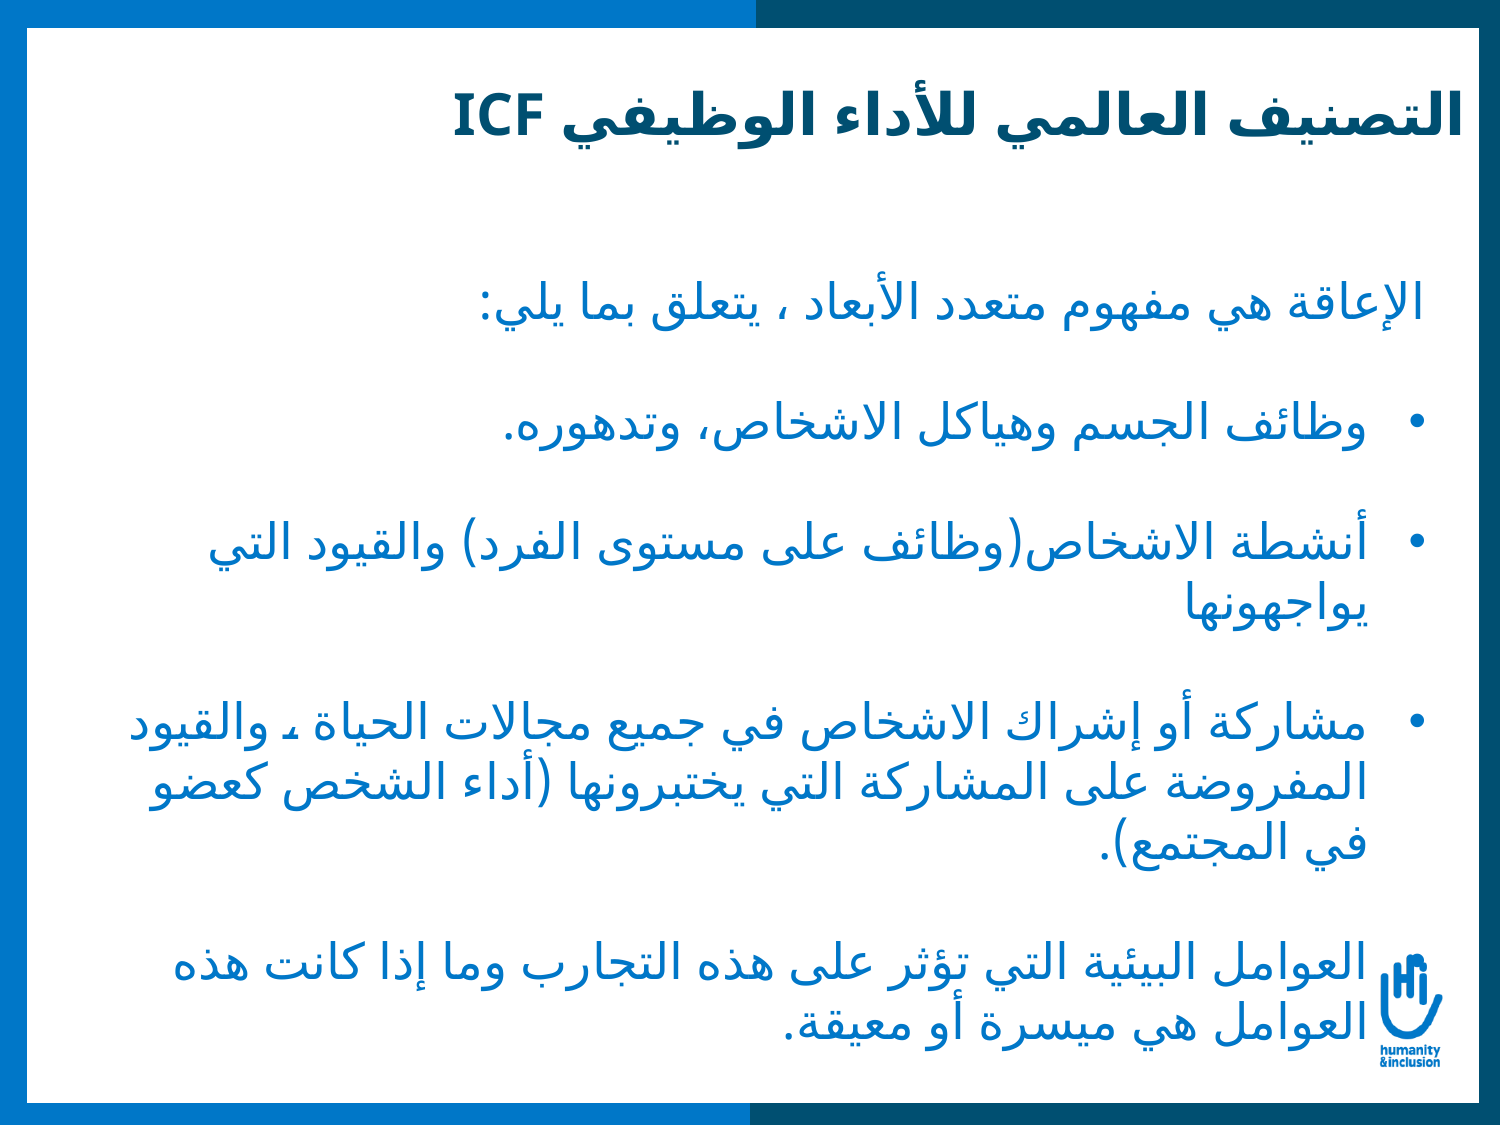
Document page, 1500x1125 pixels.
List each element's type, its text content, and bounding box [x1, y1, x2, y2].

title التصنيف العالمي للأداء الوظيفي ICF [137, 21, 1478, 203]
text_box الإعاقة هي مفهوم متعدد الأبعاد ، يتعلق بما يلي: وظائف الجسم وهياكل الاشخاص، وتدهوره. أنشطة الاشخاص(وظائف على مستوى الفرد) والقيود التي يواجهونها مشاركة أو إشراك الاشخاص في جميع مجالات الحياة ، والقيود المفروضة على المشاركة التي يختبرونها (أداء الشخص كعضو في المجتمع). العوامل البيئية التي تؤثر على هذه التجارب وما إذا كانت هذه العوامل هي ميسرة أو معيقة. [74, 262, 1441, 1058]
picture [1369, 942, 1451, 1078]
